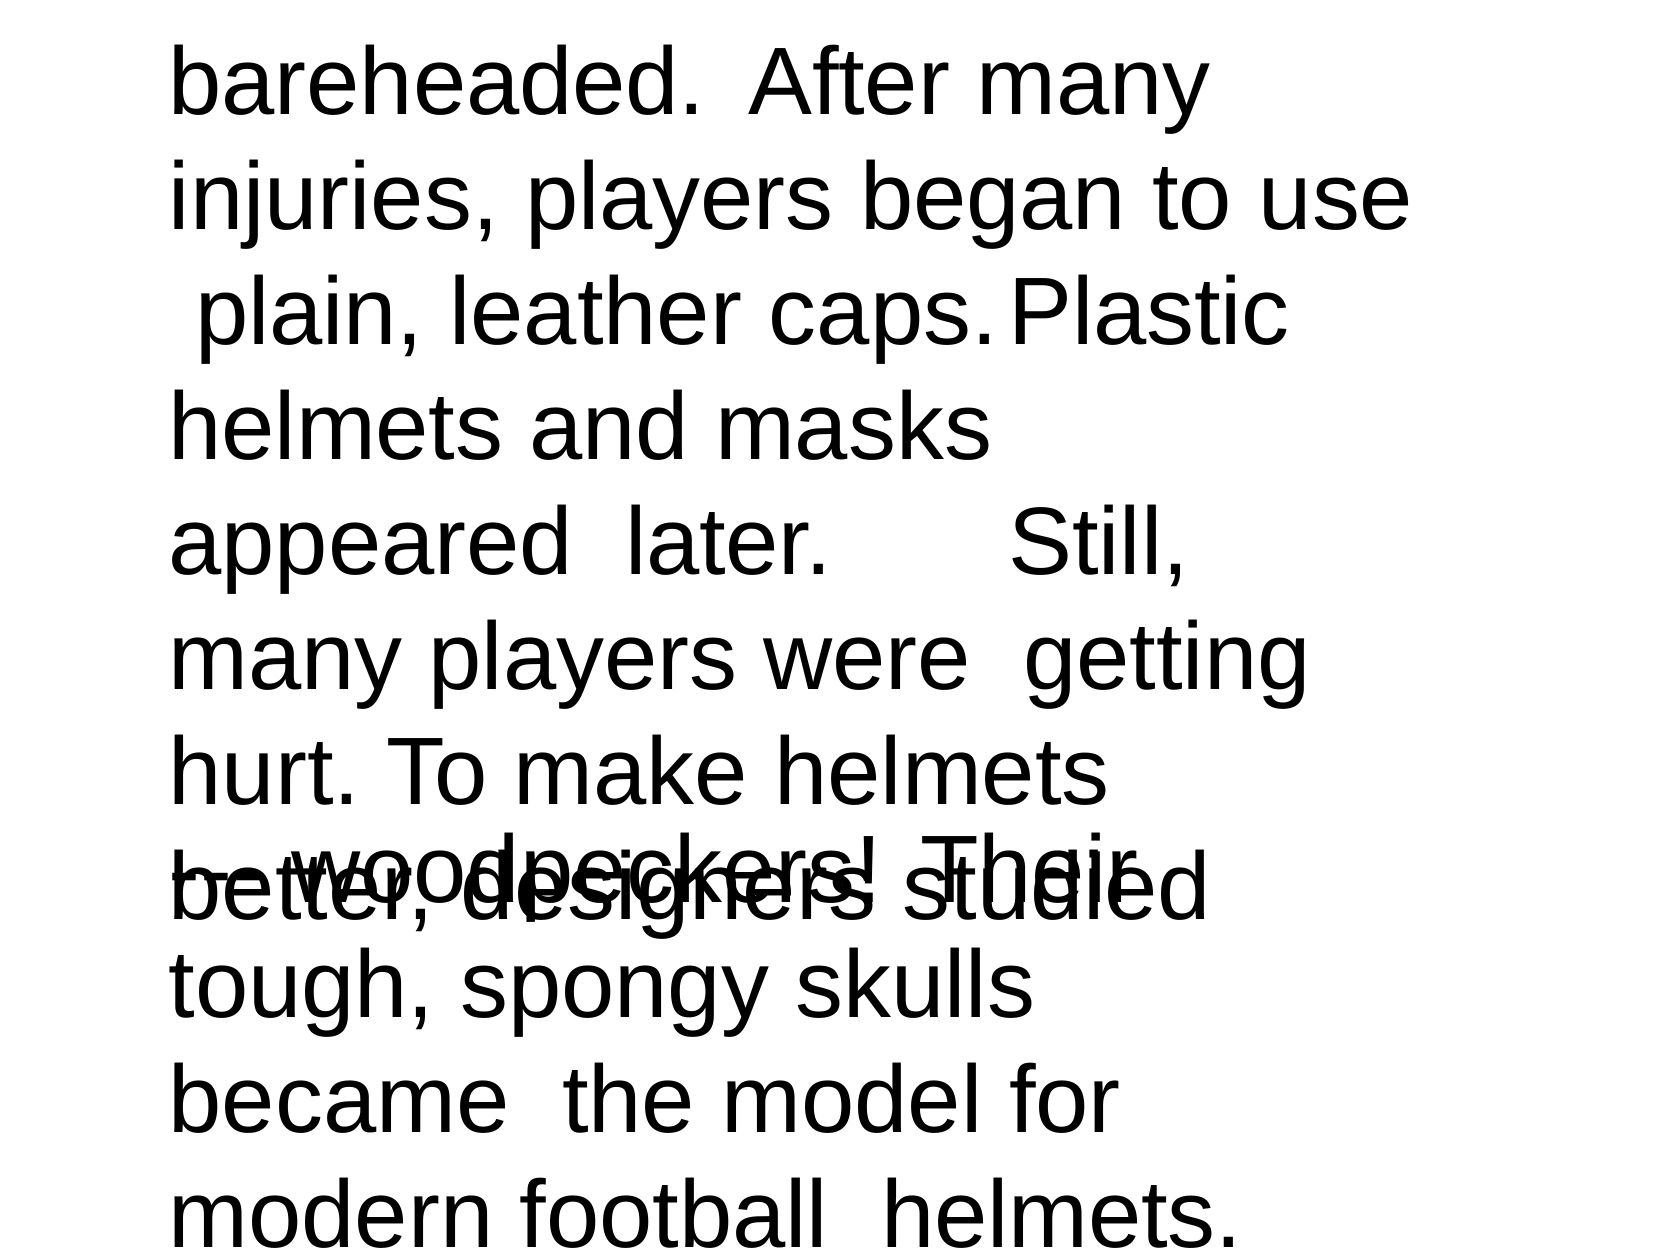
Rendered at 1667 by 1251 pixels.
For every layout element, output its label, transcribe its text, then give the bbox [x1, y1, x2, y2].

text_box --- woodpeckers! Their tough, spongy skulls became the model for modern football helmets. [166, 804, 1390, 1250]
text_box bareheaded. After many injuries, players began to use plain, leather caps. Plastic helmets and masks appeared later. Still, many players were getting hurt. To make helmets better, designers studied [166, 16, 1421, 939]
